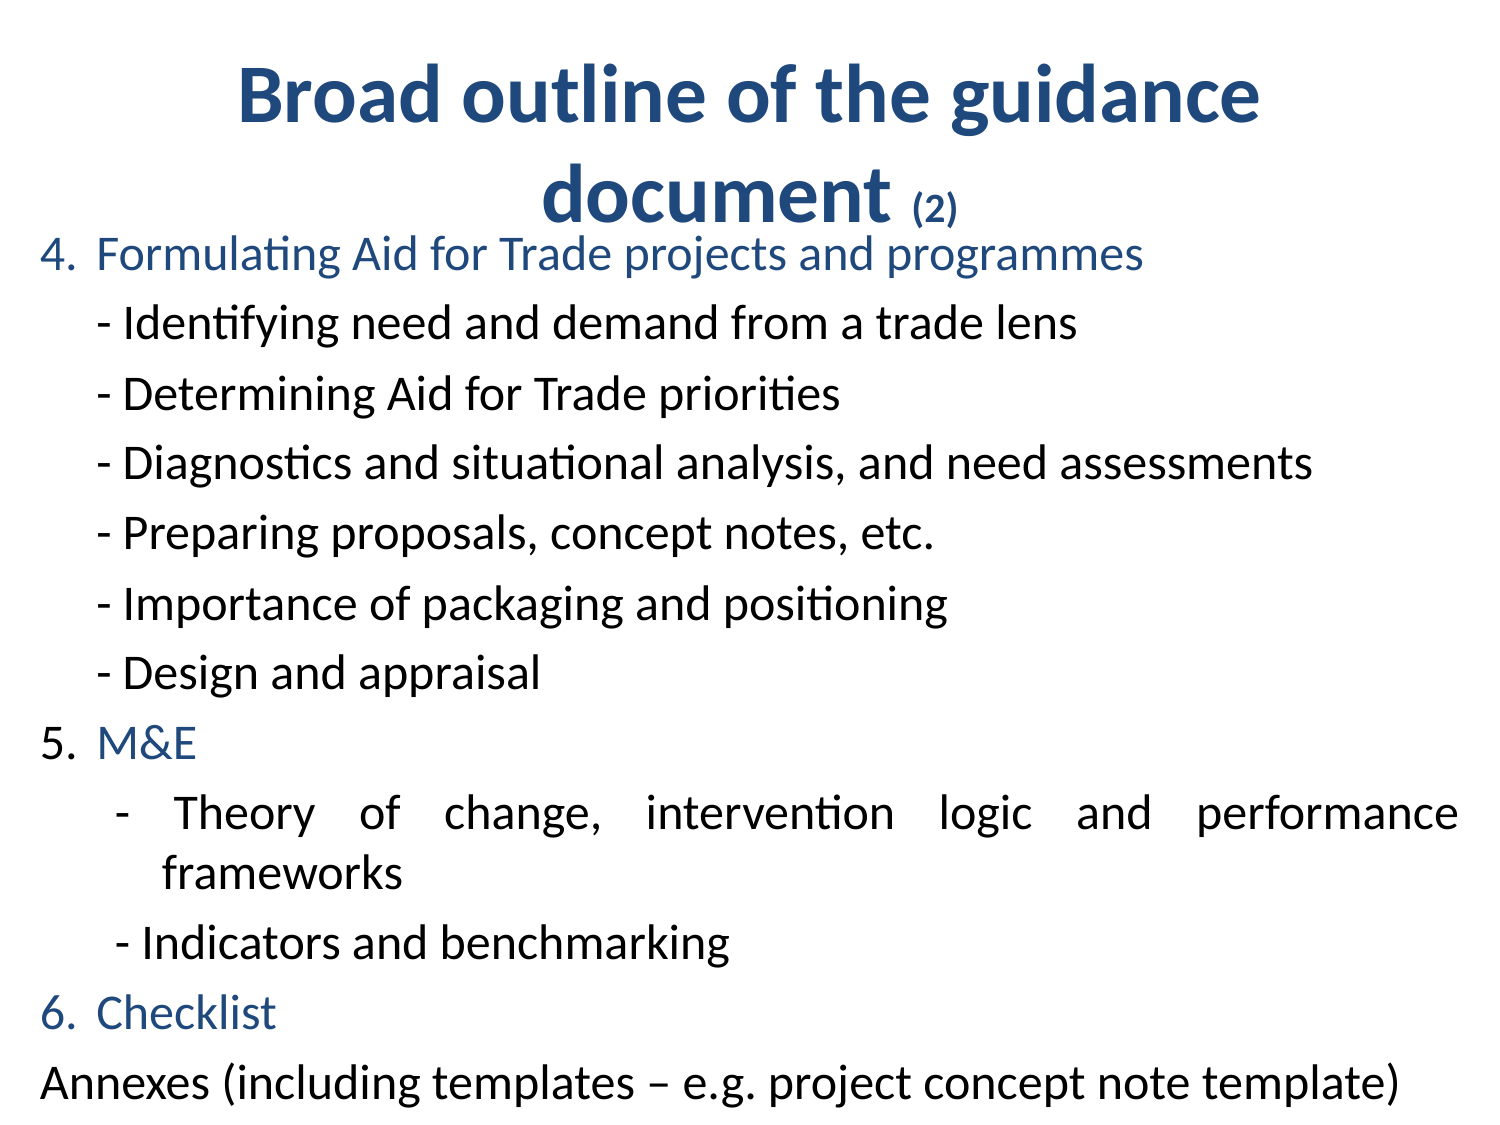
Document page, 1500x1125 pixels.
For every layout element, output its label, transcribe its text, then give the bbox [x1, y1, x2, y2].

list Formulating Aid for Trade projects and programmes - Identifying need and demand from a trade lens - Determining Aid for Trade priorities - Diagnostics and situational analysis, and need assessments - Preparing proposals, concept notes, etc. - Importance of packaging and positioning - Design and appraisal 5. M&E - Theory of change, intervention logic and performance frameworks - Indicators and benchmarking Checklist Annexes (including templates – e.g. project concept note template) [24, 212, 1476, 1101]
title Broad outline of the guidance document (2) [74, 44, 1426, 212]
